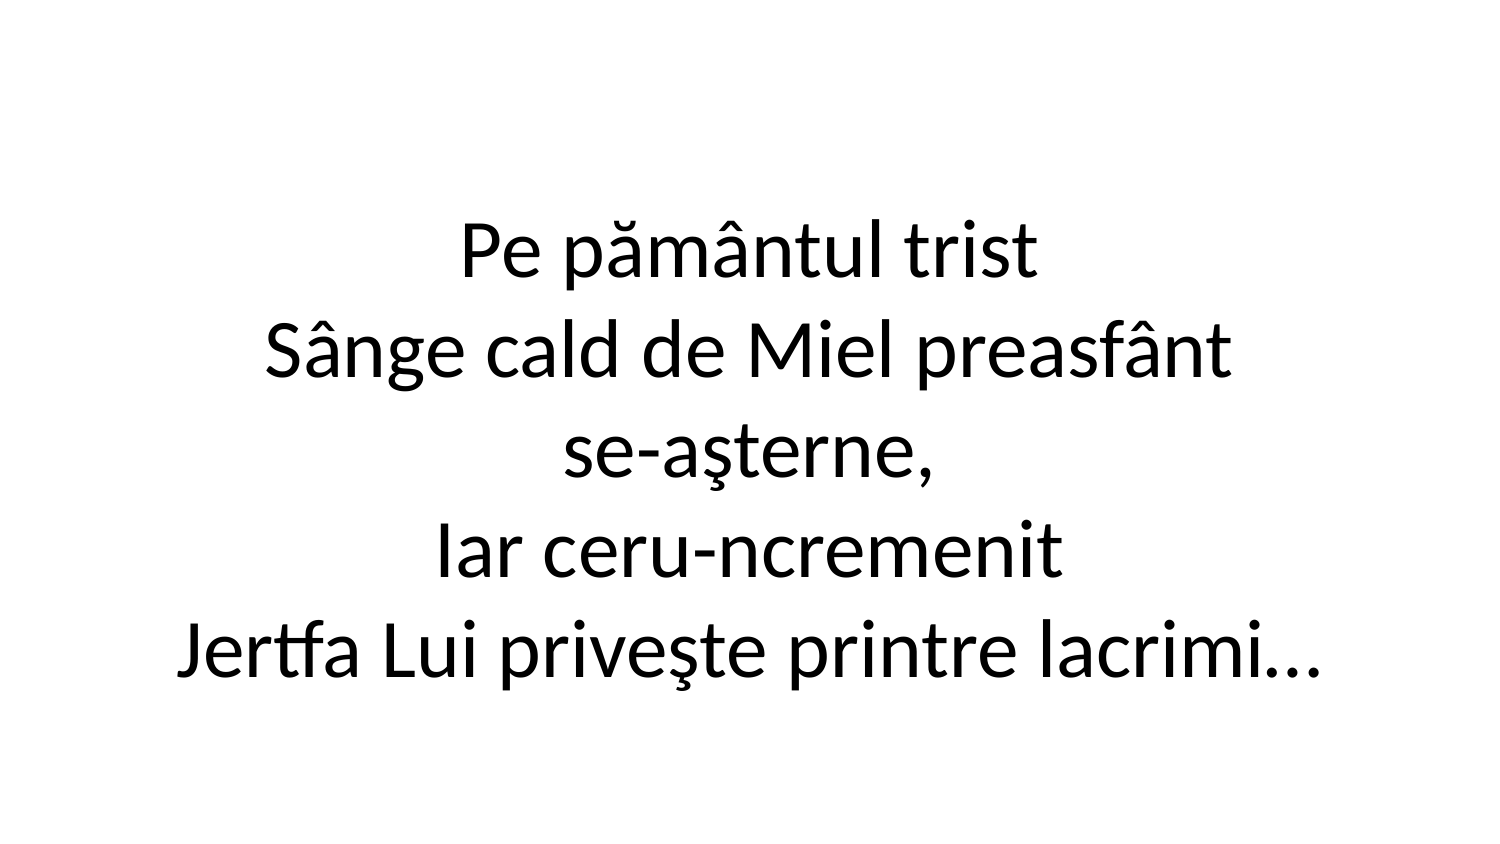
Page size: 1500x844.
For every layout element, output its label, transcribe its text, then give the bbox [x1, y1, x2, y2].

text_box Pe pământul trist Sânge cald de Miel preasfânt se-aşterne, Iar ceru-ncremenit Jertfa Lui priveşte printre lacrimi… [161, 142, 1339, 702]
